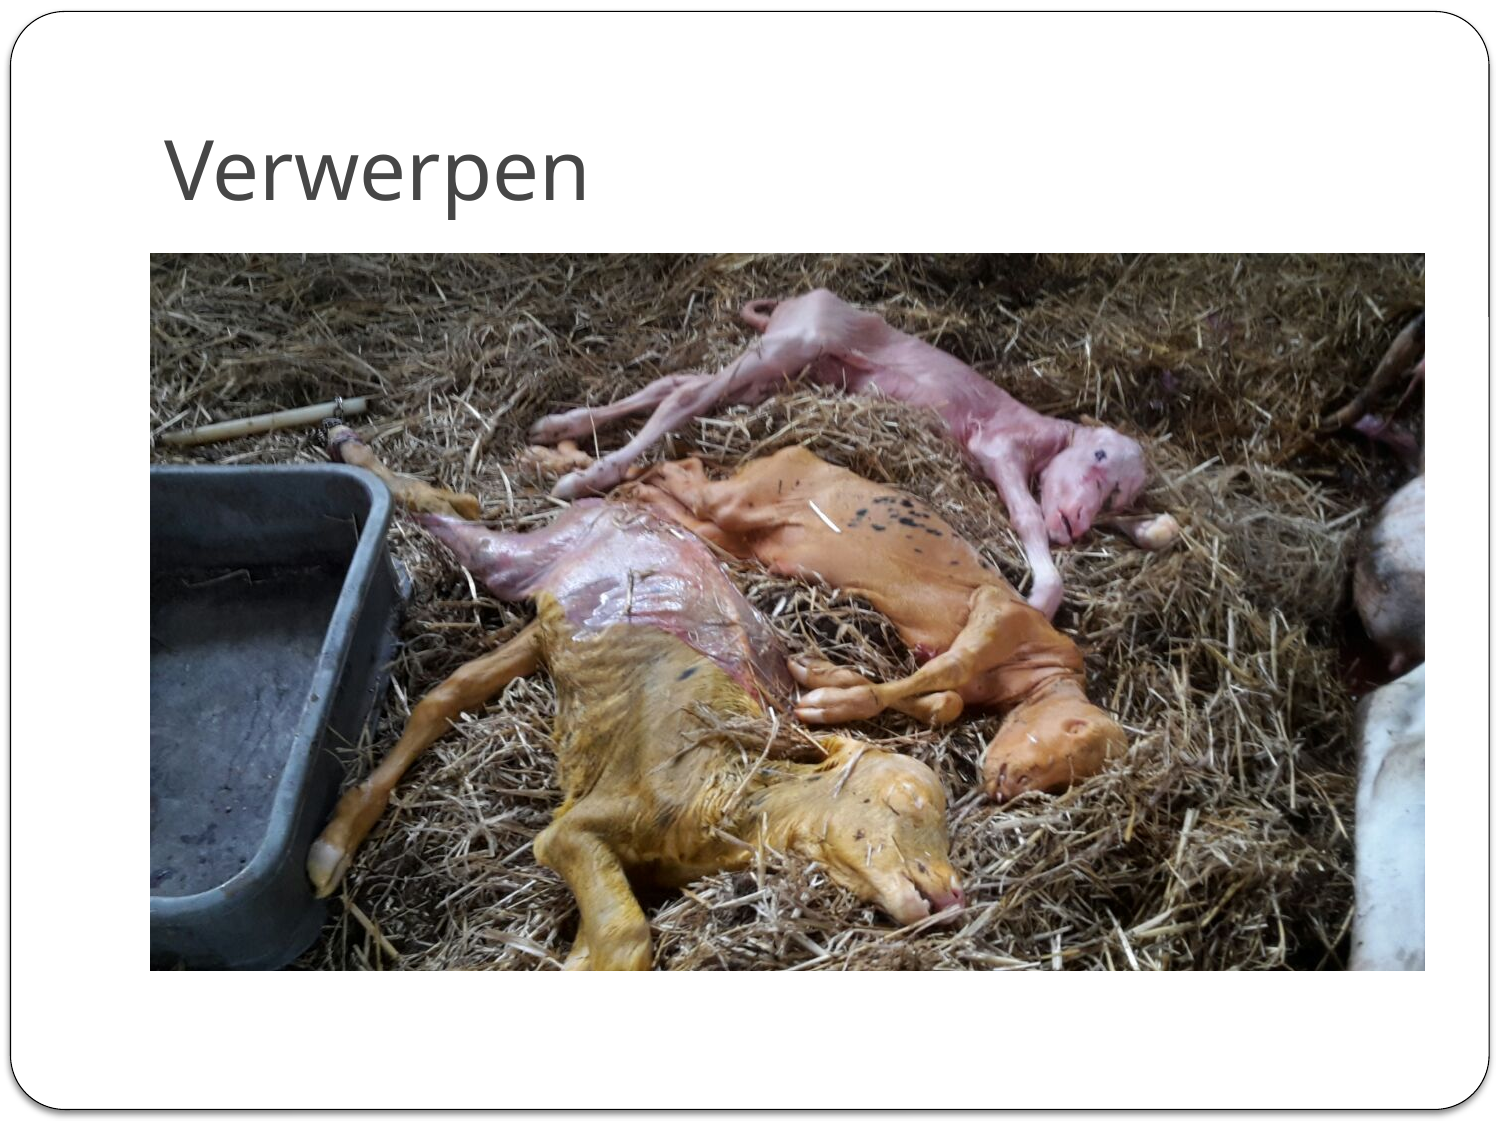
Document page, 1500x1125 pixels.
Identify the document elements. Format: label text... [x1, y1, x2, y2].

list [149, 253, 1426, 972]
title Verwerpen [150, 45, 1425, 233]
